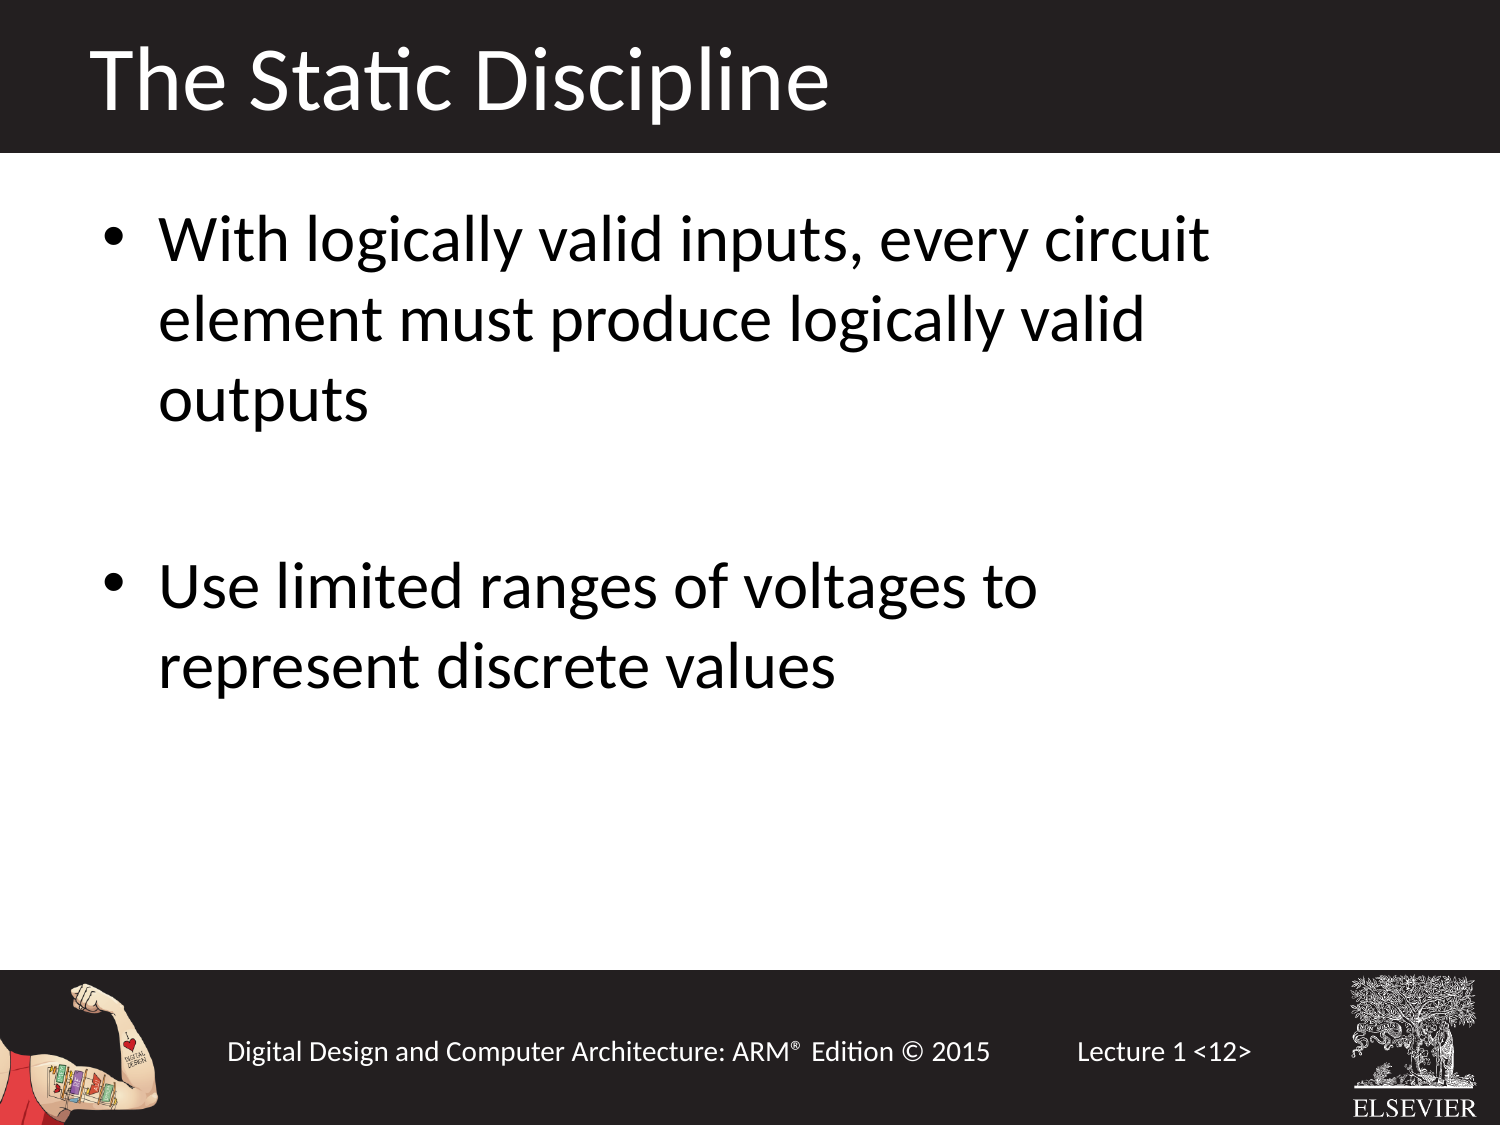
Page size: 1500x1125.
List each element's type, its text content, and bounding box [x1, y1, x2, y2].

text_box The Static Discipline [75, 11, 1375, 136]
picture [1350, 974, 1477, 1117]
picture [0, 979, 163, 1125]
list With logically valid inputs, every circuit element must produce logically valid outputs Use limited ranges of voltages to represent discrete values [87, 187, 1313, 1000]
